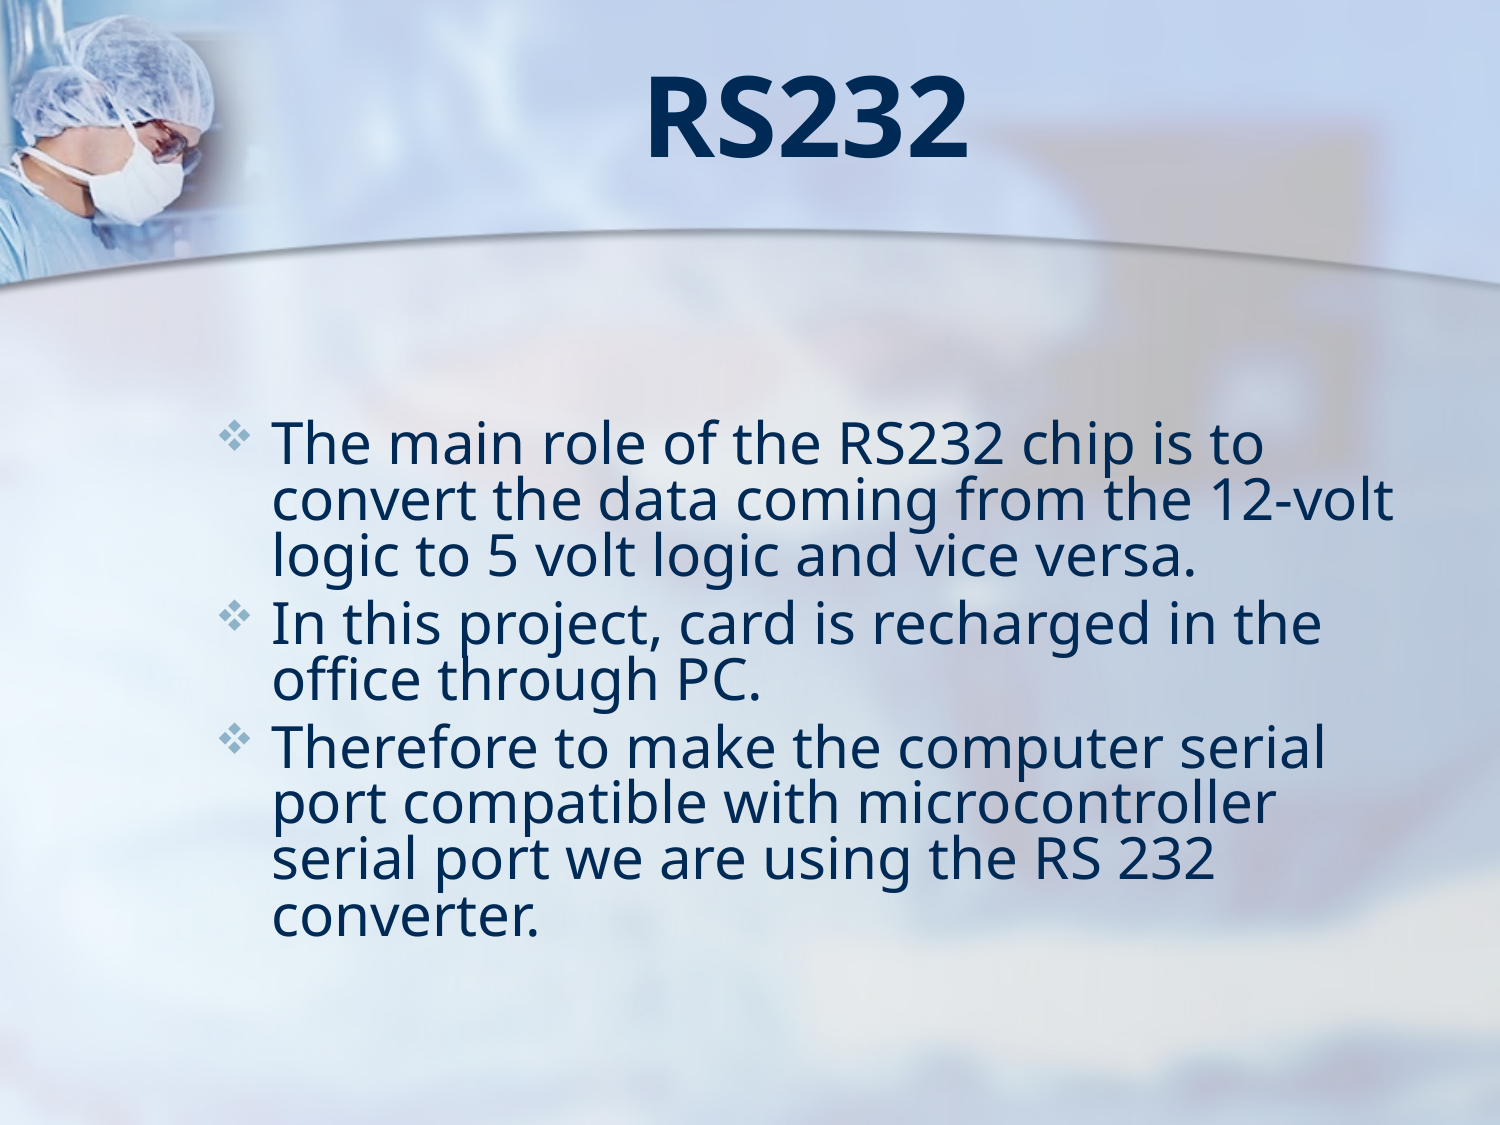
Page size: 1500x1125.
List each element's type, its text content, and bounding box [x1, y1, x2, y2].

title RS232 [199, 24, 1413, 201]
picture [0, 0, 1500, 1125]
list The main role of the RS232 chip is to convert the data coming from the 12-volt logic to 5 volt logic and vice versa. In this project, card is recharged in the office through PC. Therefore to make the computer serial port compatible with microcontroller serial port we are using the RS 232 converter. [199, 412, 1413, 938]
